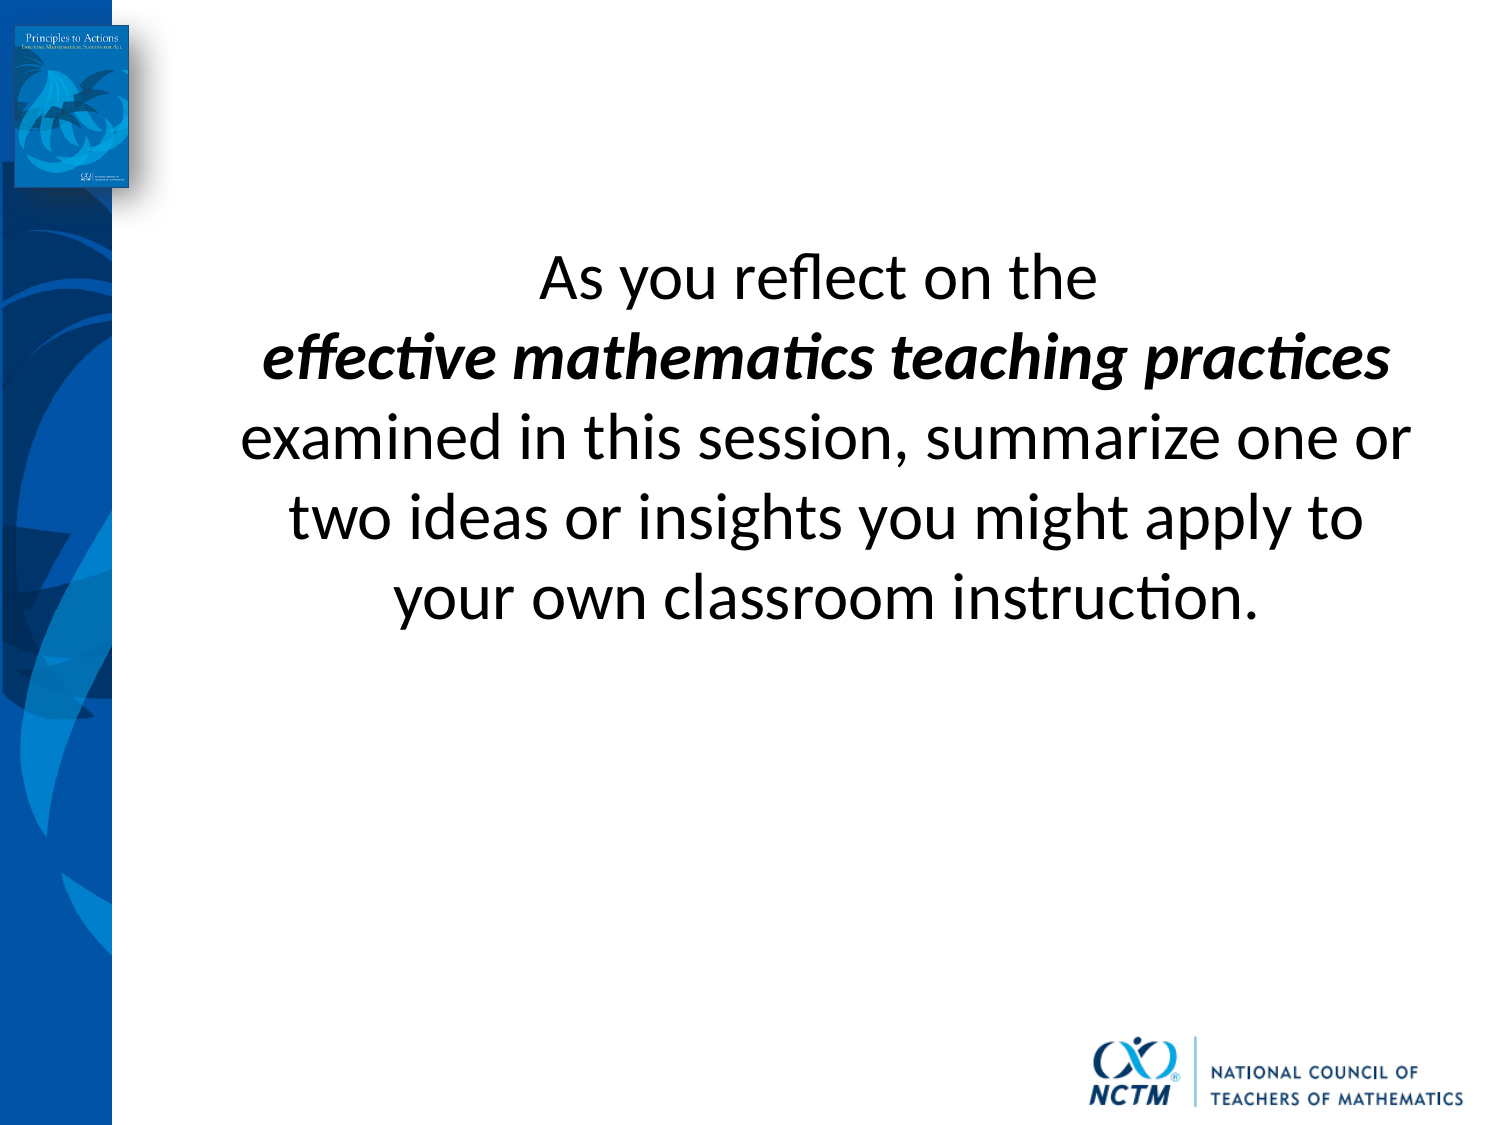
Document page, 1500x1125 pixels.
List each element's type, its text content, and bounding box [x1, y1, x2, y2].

list As you reflect on the effective mathematics teaching practices examined in this session, summarize one or two ideas or insights you might apply to your own classroom instruction. [213, 132, 1441, 929]
picture [0, 0, 112, 1125]
picture [15, 26, 128, 187]
